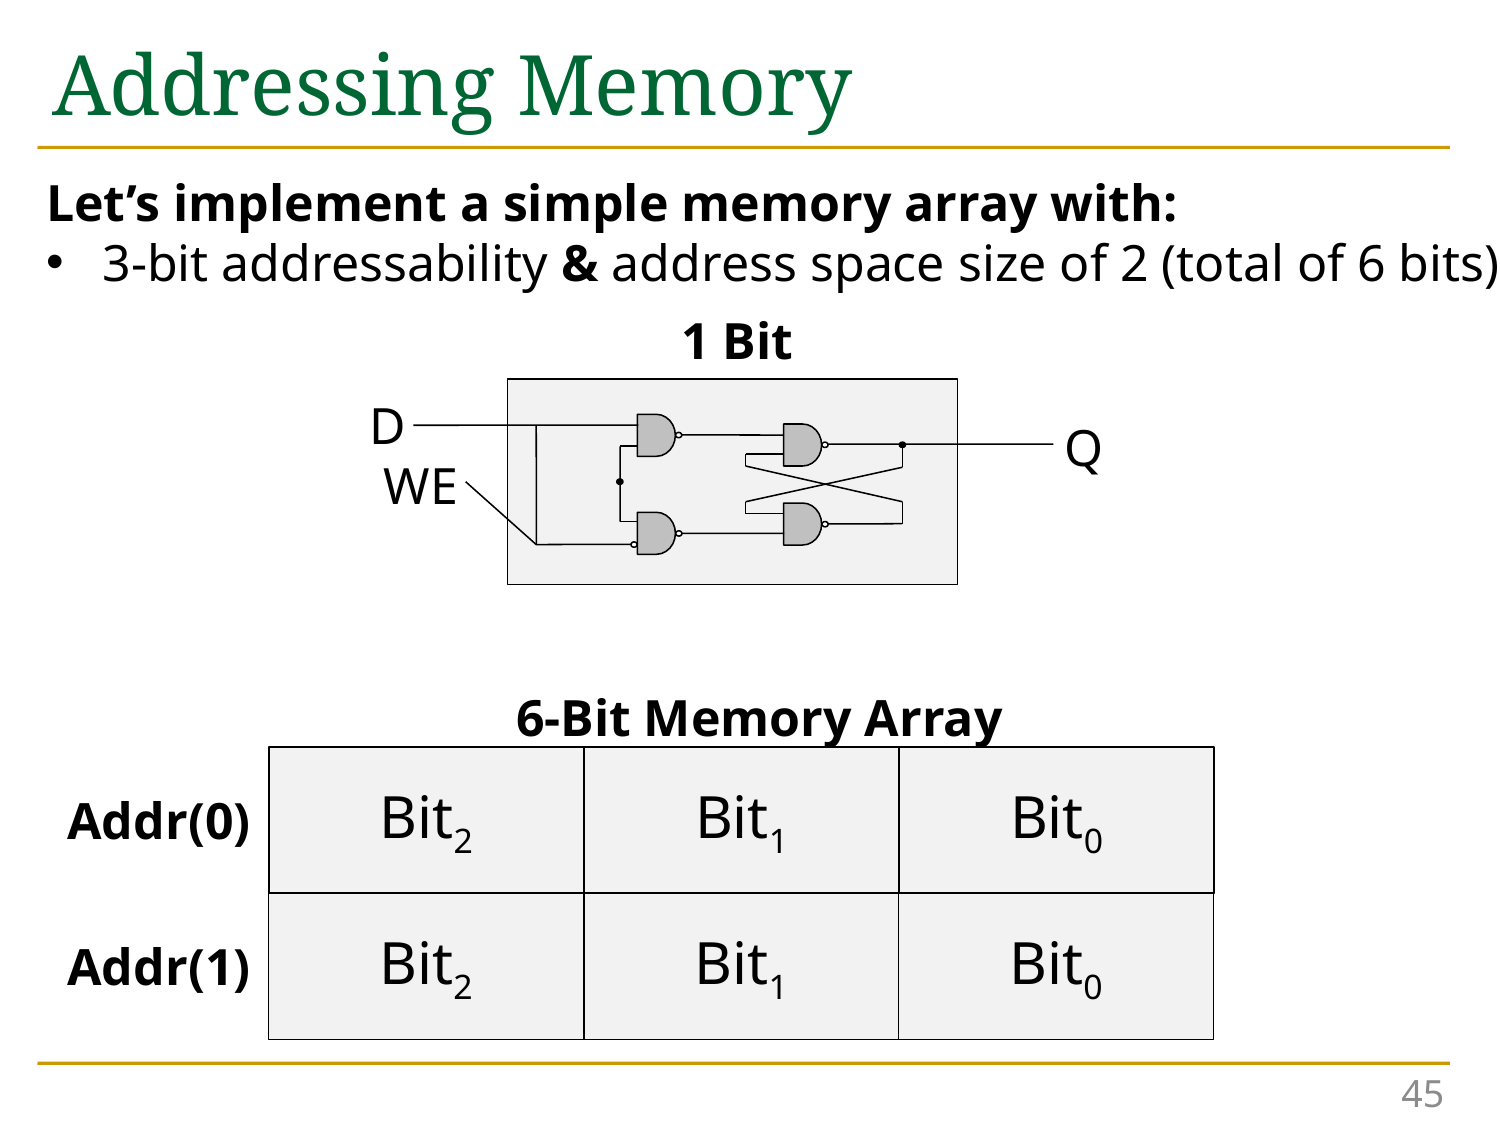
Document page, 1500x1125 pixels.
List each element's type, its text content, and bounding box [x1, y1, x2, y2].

text_box Bit1 [584, 754, 898, 893]
text_box Bit0 [898, 746, 1214, 893]
text_box Addr(1) [52, 928, 266, 1004]
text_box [355, 301, 1118, 555]
text_box Bit0 [898, 893, 1214, 1040]
title Addressing Memory [37, 24, 1450, 163]
text_box [507, 563, 958, 585]
text_box Addr(0) [52, 782, 266, 858]
text_box Bit2 [268, 893, 583, 1040]
text_box Bit1 [583, 893, 898, 1040]
text_box Let’s implement a simple memory array with: 3-bit addressability & address space size of 2 (total of 6 bits) [31, 163, 1500, 299]
slide_number 45 [1121, 1066, 1460, 1125]
text_box Bit2 [268, 746, 584, 893]
text_box 6-Bit Memory Array [501, 678, 1018, 754]
